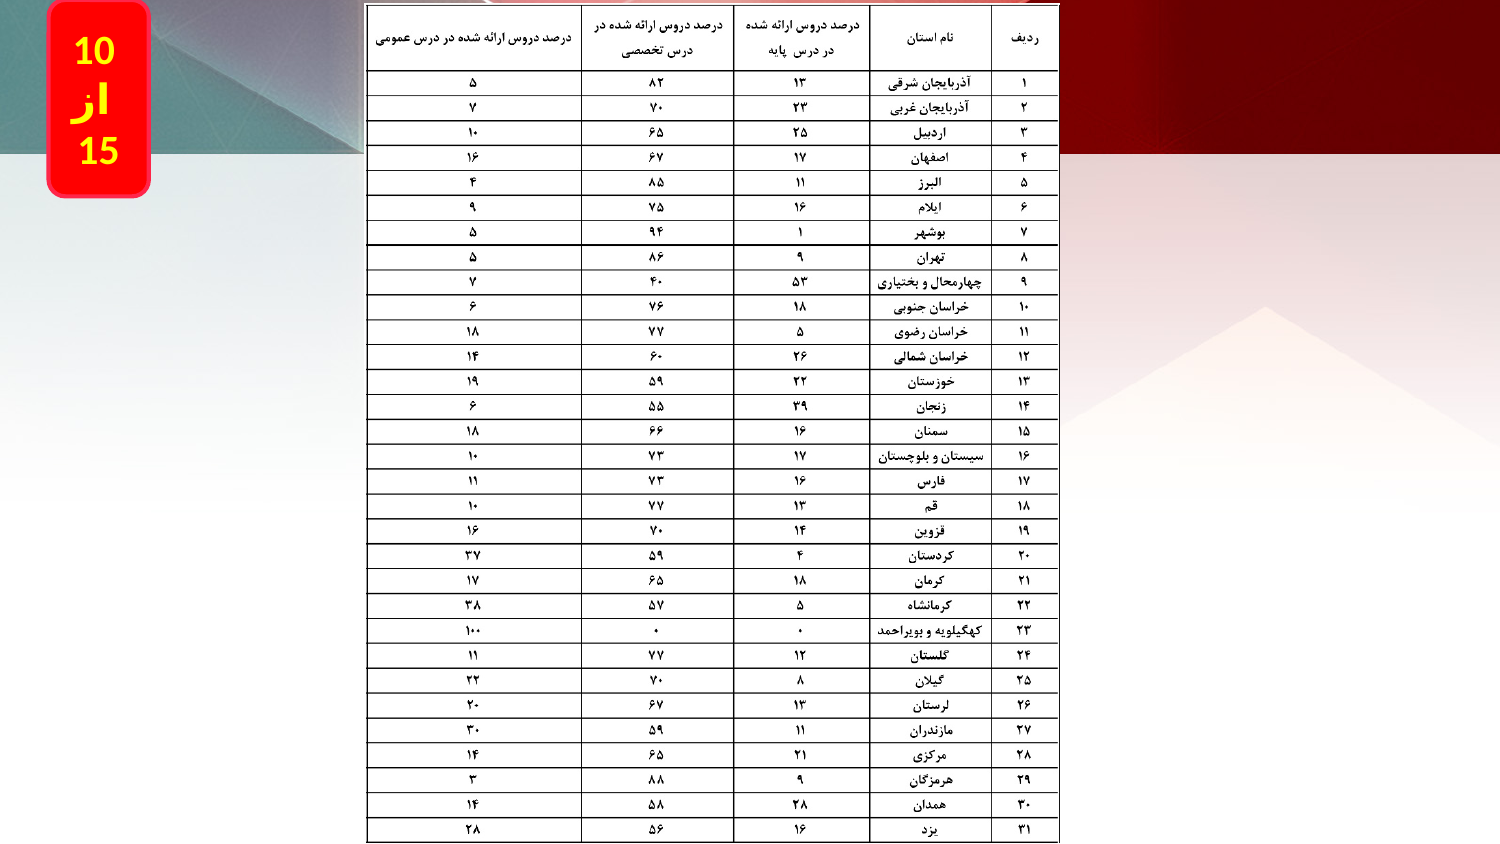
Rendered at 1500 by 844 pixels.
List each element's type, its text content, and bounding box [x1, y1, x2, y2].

picture [0, 0, 1500, 844]
text_box 10 از 15 [46, 0, 151, 199]
